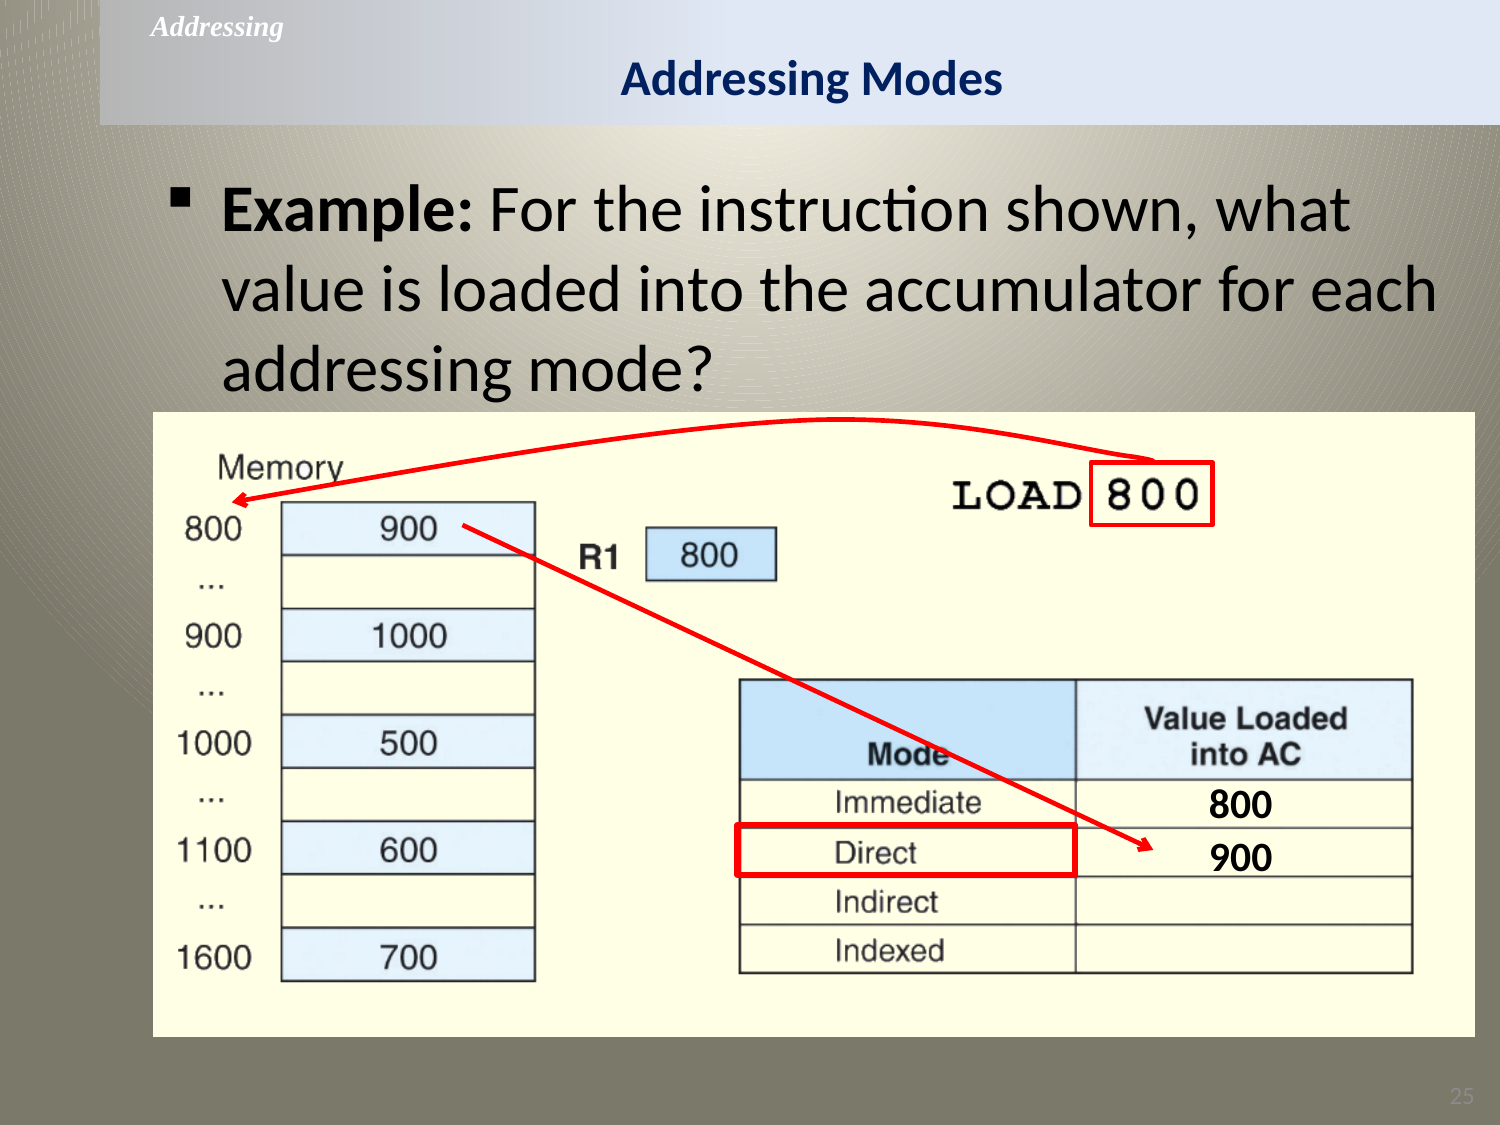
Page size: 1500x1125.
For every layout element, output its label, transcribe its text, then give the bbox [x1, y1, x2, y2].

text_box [462, 524, 1154, 851]
picture [153, 412, 1476, 1037]
list Example: For the instruction shown, what value is loaded into the accumulator for each addressing mode? [150, 157, 1488, 900]
title Addressing Modes [135, 37, 1500, 113]
list Addressing [135, 0, 625, 50]
